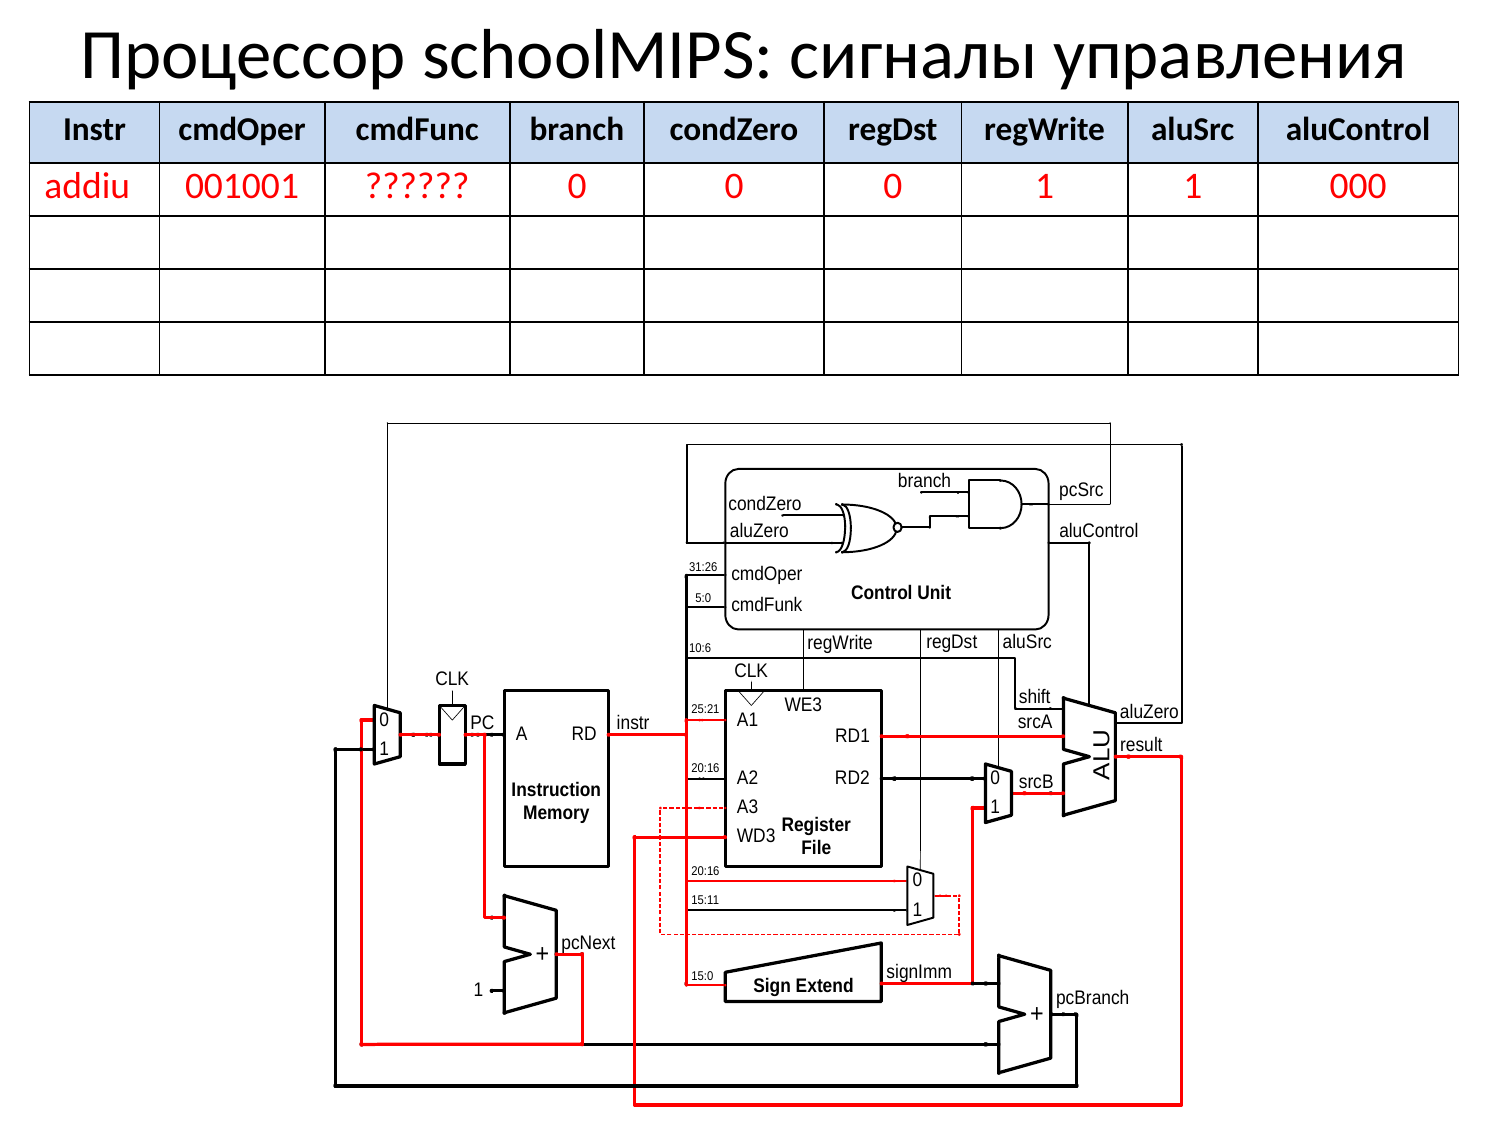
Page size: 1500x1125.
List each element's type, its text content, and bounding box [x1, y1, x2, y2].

table_cell [326, 217, 509, 268]
table_header regDst [825, 103, 961, 162]
table_cell [1129, 323, 1257, 374]
table_header Instr [30, 103, 159, 162]
table_header cmdOper [160, 103, 324, 162]
table_cell [1129, 270, 1257, 321]
table_cell [962, 270, 1127, 321]
table_cell [511, 270, 643, 321]
table_cell [1259, 323, 1458, 374]
table_cell addiu [30, 164, 159, 215]
table_cell [30, 270, 159, 321]
title Процессор schoolMIPS: сигналы управления [17, 9, 1471, 90]
table_header condZero [645, 103, 823, 162]
table_cell [511, 323, 643, 374]
table_cell [962, 323, 1127, 374]
table_cell [1259, 270, 1458, 321]
table_cell [30, 323, 159, 374]
table_cell 0 [645, 164, 823, 215]
table_cell [160, 270, 324, 321]
table_cell 0 [511, 164, 643, 215]
table_cell [825, 323, 961, 374]
table_cell [825, 217, 961, 268]
table_cell [962, 217, 1127, 268]
table_cell 000 [1259, 164, 1458, 215]
table_cell [645, 217, 823, 268]
table_cell [160, 217, 324, 268]
table_cell [326, 323, 509, 374]
table_cell [30, 217, 159, 268]
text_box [312, 403, 1200, 1125]
table_cell [1259, 217, 1458, 268]
table_cell [326, 270, 509, 321]
table_cell [1129, 217, 1257, 268]
table_cell [645, 323, 823, 374]
table_cell 1 [962, 164, 1127, 215]
table_cell [825, 270, 961, 321]
table_cell [511, 217, 643, 268]
table_header cmdFunc [326, 103, 509, 162]
table_cell [160, 323, 324, 374]
table_header aluSrc [1129, 103, 1257, 162]
table_header regWrite [962, 103, 1127, 162]
table_cell [645, 270, 823, 321]
table_header branch [511, 103, 643, 162]
table_header aluControl [1259, 103, 1458, 162]
table_cell ?????? [326, 164, 509, 215]
table_cell 0 [825, 164, 961, 215]
table_cell 1 [1129, 164, 1257, 215]
table_cell 001001 [160, 164, 324, 215]
